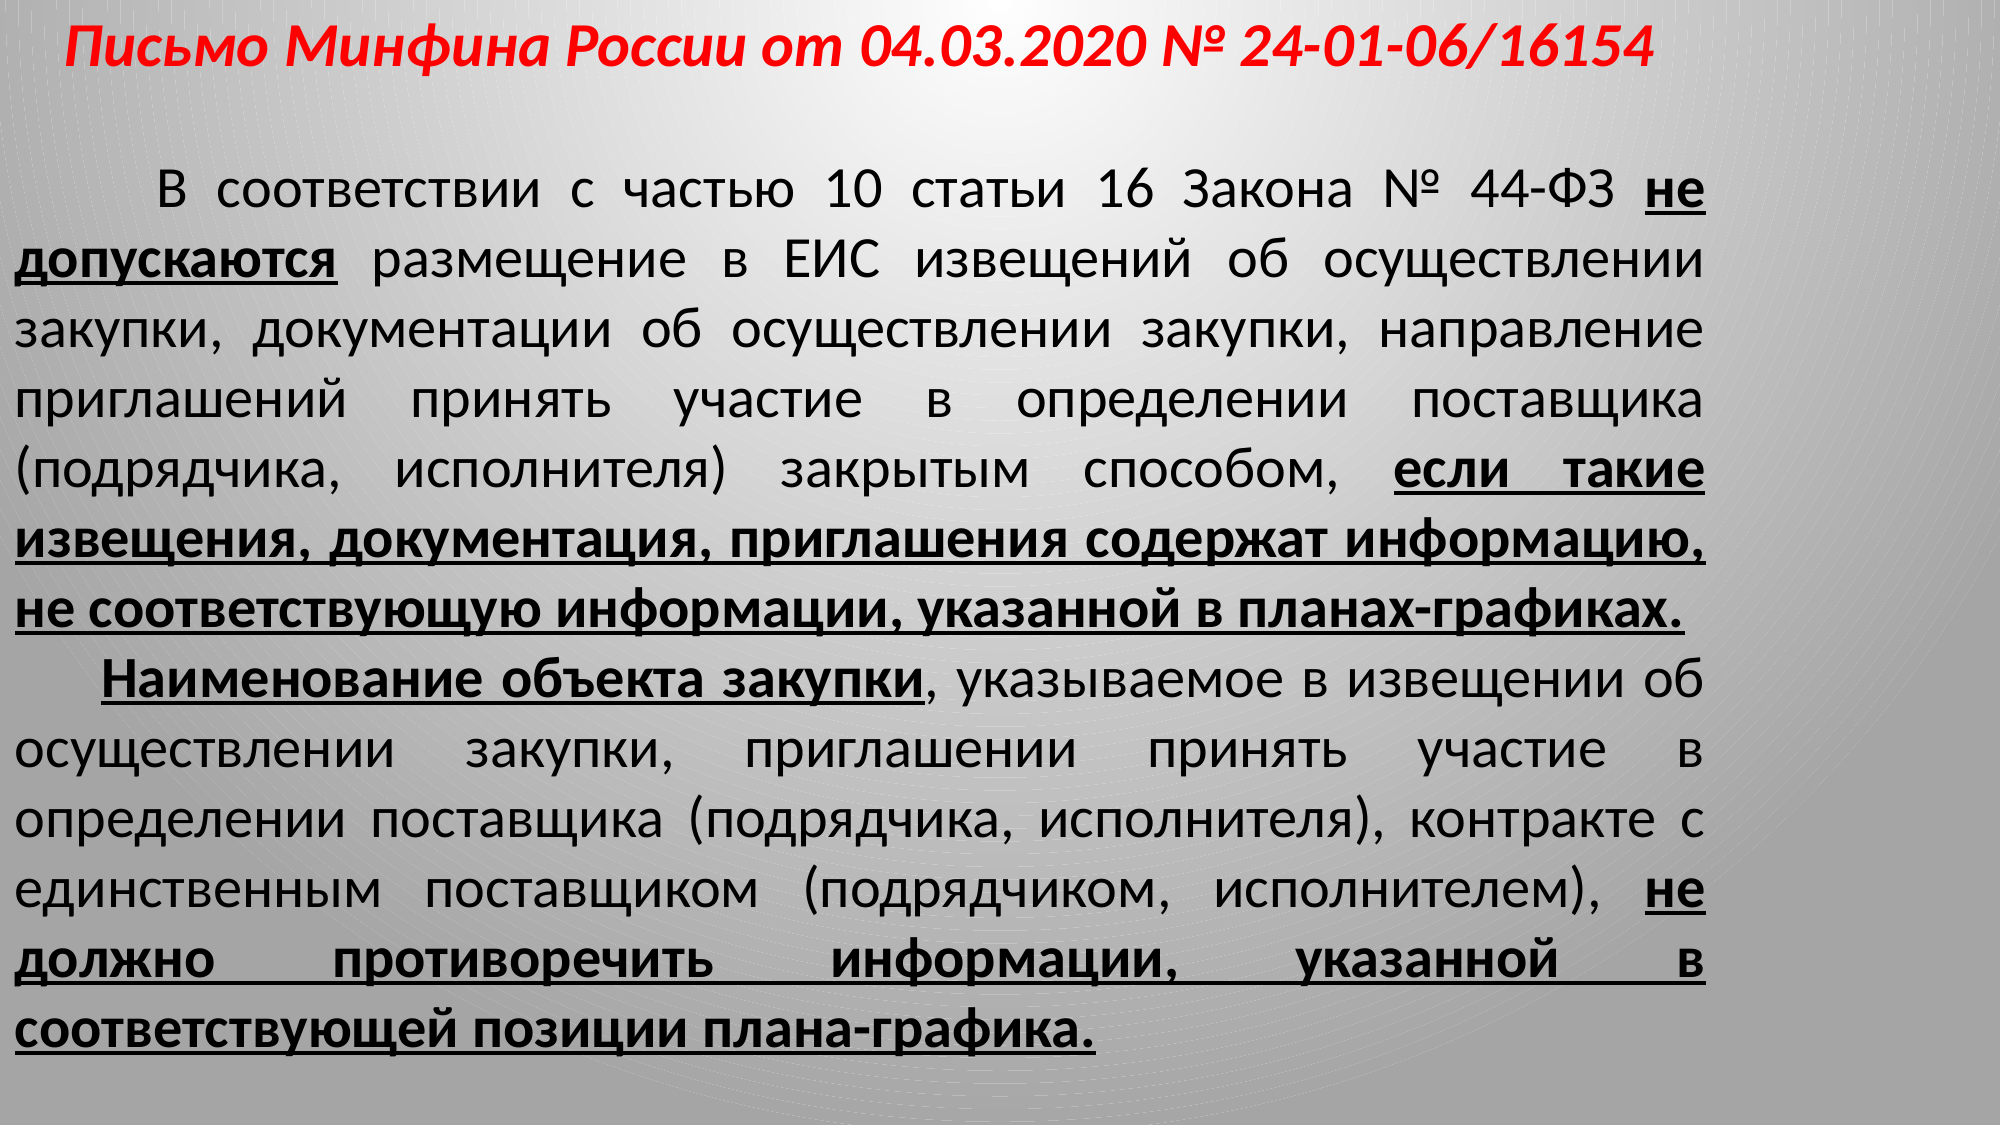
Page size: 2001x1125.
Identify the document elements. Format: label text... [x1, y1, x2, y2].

text_box Письмо Минфина России от 04.03.2020 № 24-01-06/16154 [0, 0, 1721, 84]
text_box В соответствии с частью 10 статьи 16 Закона № 44-ФЗ не допускаются размещение в ЕИС извещений об осуществлении закупки, документации об осуществлении закупки, направление приглашений принять участие в определении поставщика (подрядчика, исполнителя) закрытым способом, если такие извещения, документация, приглашения содержат информацию, не соответствующую информации, указанной в планах-графиках. Наименование объекта закупки, указываемое в извещении об осуществлении закупки, приглашении принять участие в определении поставщика (подрядчика, исполнителя), контракте с единственным поставщиком (подрядчиком, исполнителем), не должно противоречить информации, указанной в соответствующей позиции плана-графика. [0, 84, 1721, 1125]
